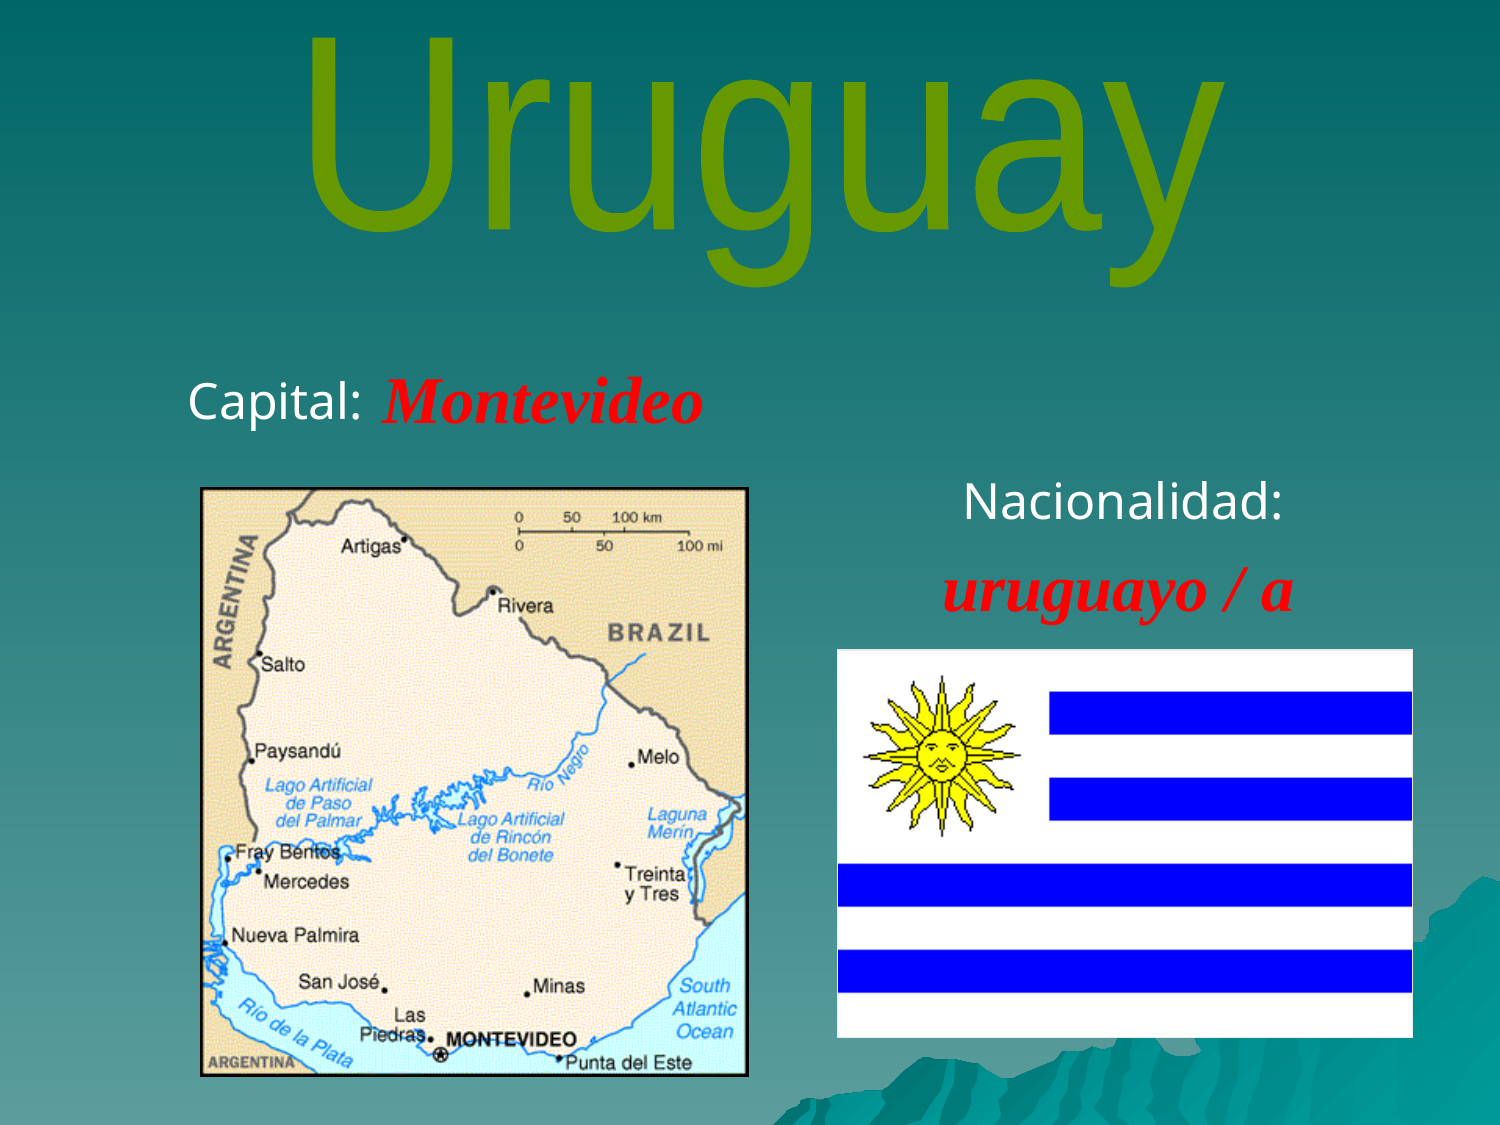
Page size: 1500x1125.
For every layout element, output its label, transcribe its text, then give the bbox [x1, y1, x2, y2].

text_box Capital: [172, 362, 379, 438]
text_box uruguayo / a [899, 537, 1338, 633]
picture [837, 649, 1413, 1038]
text_box Montevideo [324, 349, 763, 445]
text_box Nacionalidad: [948, 462, 1300, 538]
picture [199, 487, 749, 1077]
